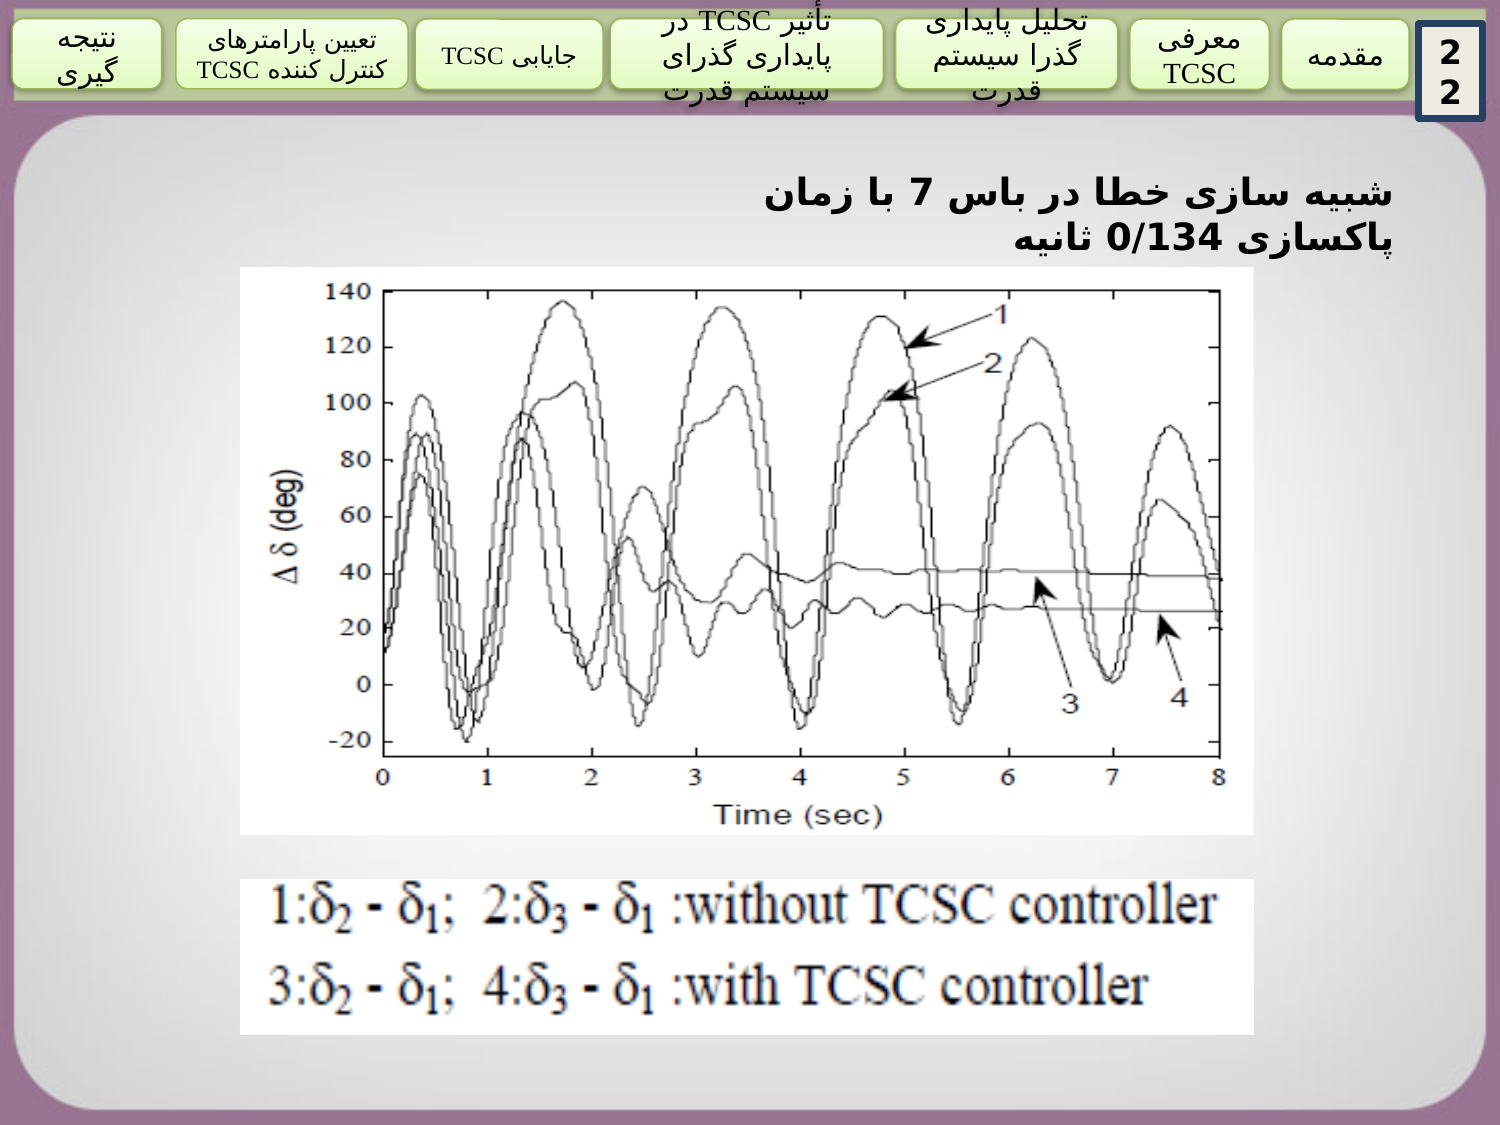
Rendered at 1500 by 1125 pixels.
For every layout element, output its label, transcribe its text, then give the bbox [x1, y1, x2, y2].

text_box تعیین پارامترهای کنترل کننده TCSC [175, 17, 410, 90]
text_box معرفی TCSC [1129, 18, 1271, 91]
text_box 22 [1418, 23, 1483, 119]
text_box تحلیل پایداری گذرا سیستم قدرت [894, 17, 1119, 90]
text_box تأثیر TCSC در پایداری گذرای سیستم قدرت [609, 17, 885, 90]
text_box مقدمه [1280, 18, 1410, 91]
text_box شبیه سازی خطا در باس 7 با زمان پاکسازی 0/134 ثانیه [584, 160, 1410, 266]
picture [0, 0, 1500, 1125]
text_box جایابی TCSC [414, 18, 604, 91]
text_box نتیجه گیری [11, 17, 163, 90]
